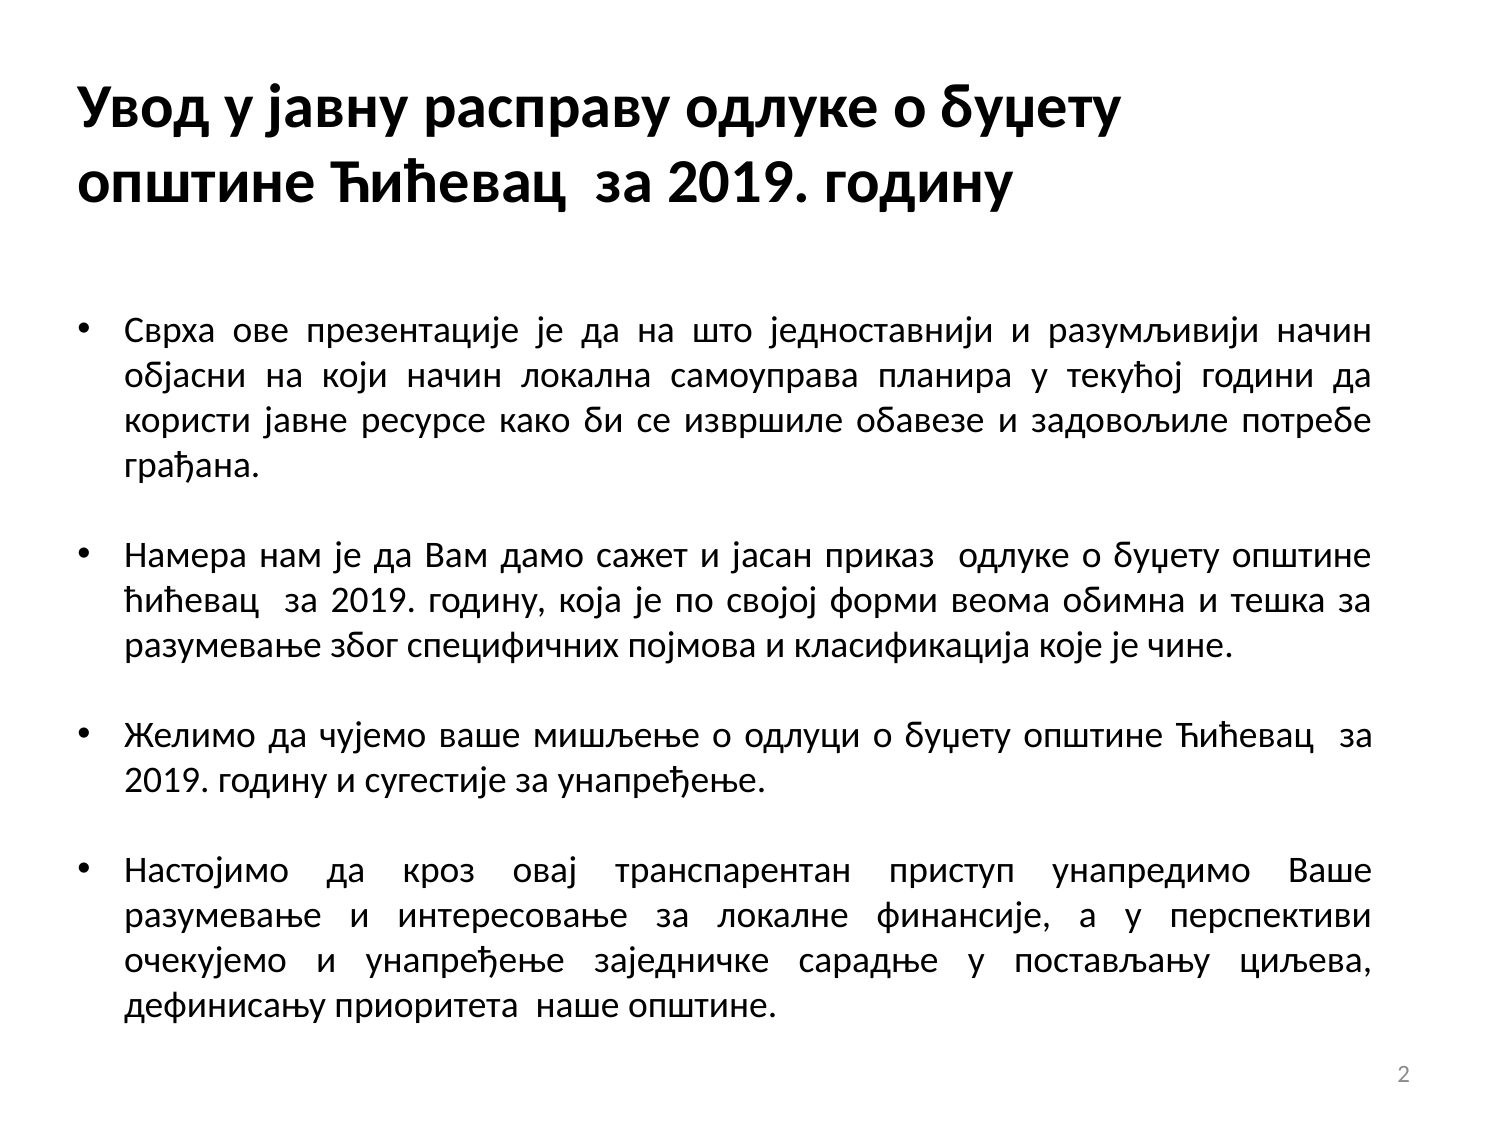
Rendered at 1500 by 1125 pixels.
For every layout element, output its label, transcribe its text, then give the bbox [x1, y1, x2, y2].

slide_number 2 [1074, 1042, 1425, 1103]
text_box Увод у јавну расправу одлуке о буџету општине Ћићевац за 2019. годину Сврха ове презентације је да на што једноставнији и разумљивији начин објасни на који начин локална самоуправа планира у текућој години да користи јавне ресурсе како би се извршиле обавезе и задовољиле потребе грађана. Намера нам је да Вам дамо сажет и јасан приказ одлуке о буџету општине ћићевац за 2019. годину, која је по својој форми веома обимна и тешка за разумевање због специфичних појмова и класификација које је чине. Желимо да чујемо ваше мишљење о одлуци о буџету општине Ћићевац за 2019. годину и сугестије за унапређење. Настојимо да кроз овај транспарентан приступ унапредимо Ваше разумевање и интересовање за локалне финансије, а у перспективи очекујемо и унапређење заједничке сарадње у постављању циљева, дефинисању приоритета наше општине. [62, 57, 1388, 1033]
